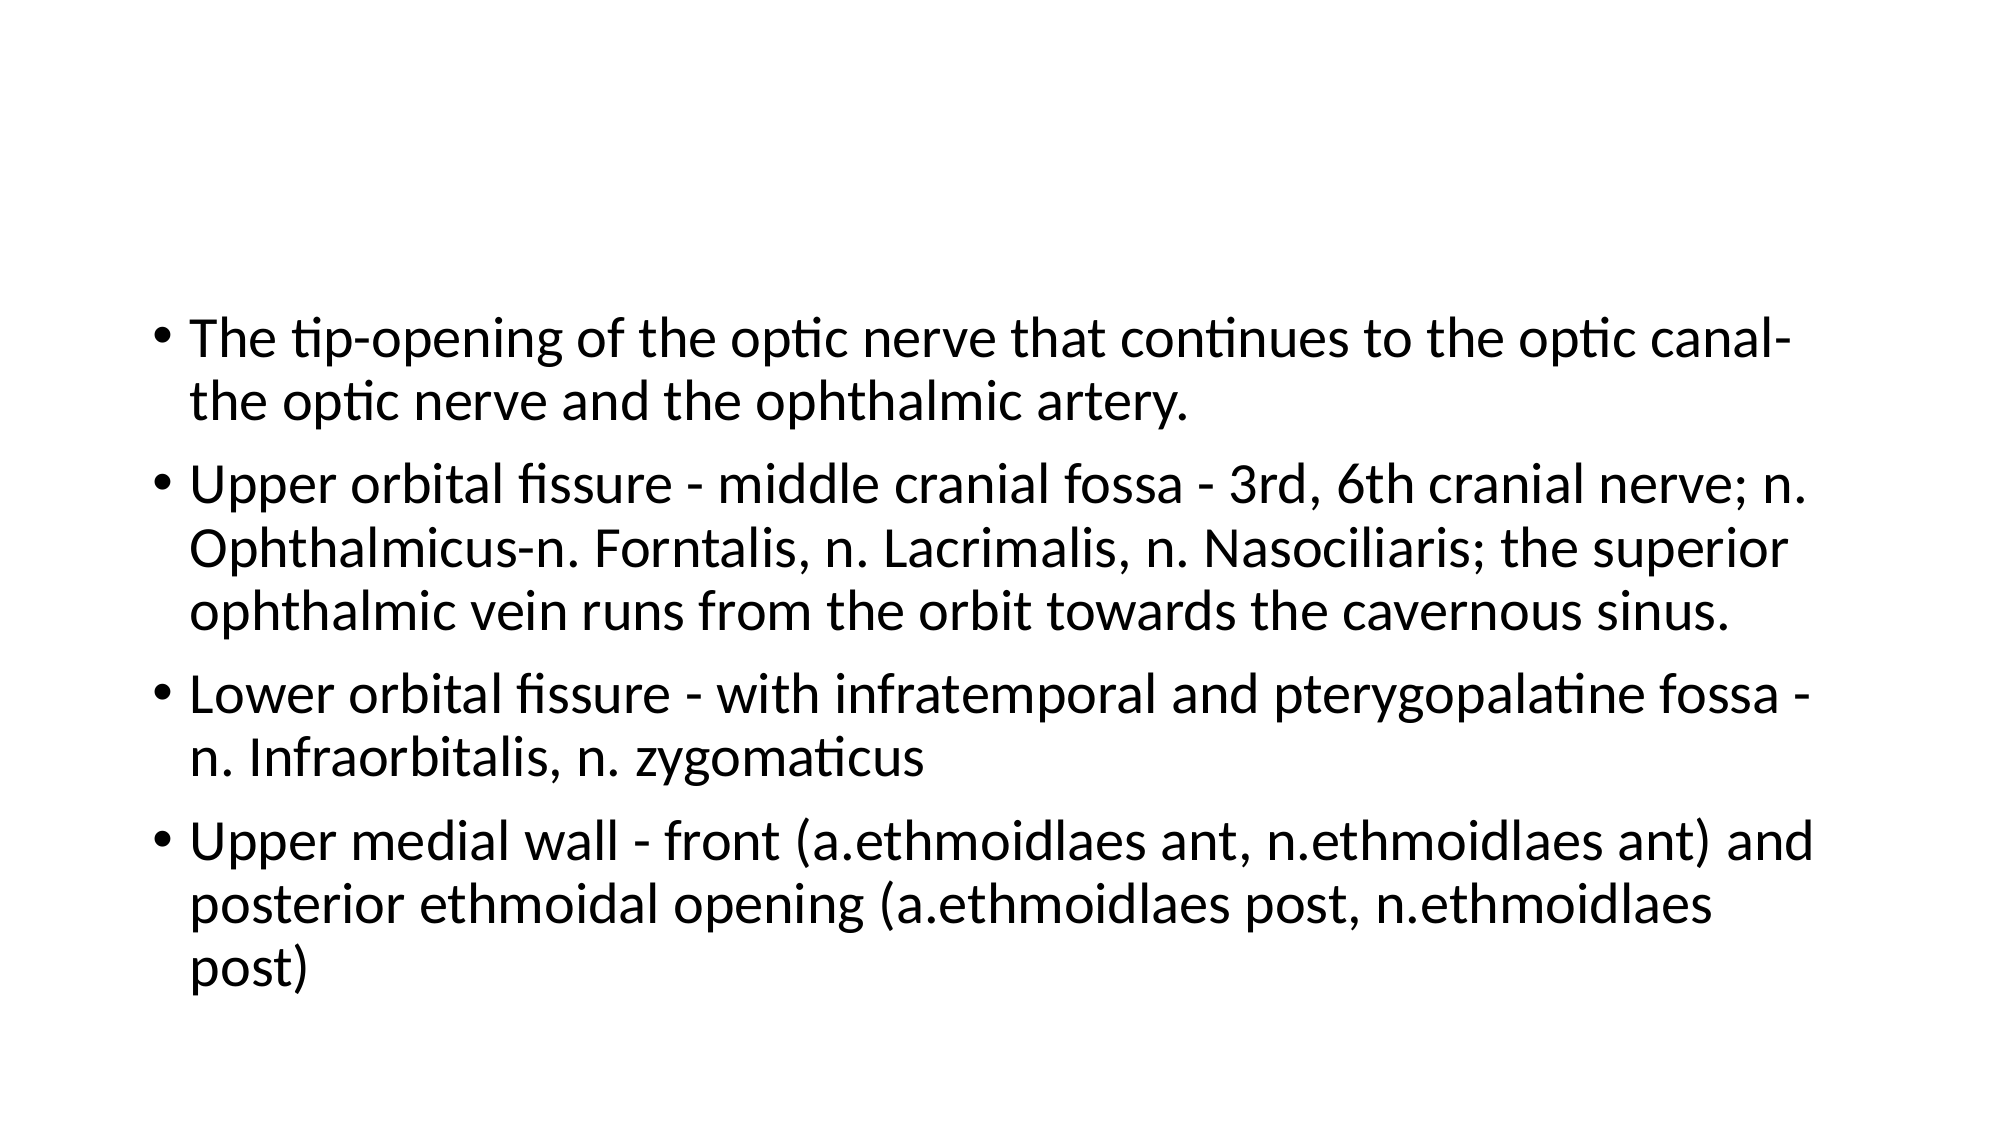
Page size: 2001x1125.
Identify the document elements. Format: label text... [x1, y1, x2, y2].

list The tip-opening of the optic nerve that continues to the optic canal- the optic nerve and the ophthalmic artery. Upper orbital fissure - middle cranial fossa - 3rd, 6th cranial nerve; n. Ophthalmicus-n. Forntalis, n. Lacrimalis, n. Nasociliaris; the superior ophthalmic vein runs from the orbit towards the cavernous sinus. Lower orbital fissure - with infratemporal and pterygopalatine fossa - n. Infraorbitalis, n. zygomaticus Upper medial wall - front (a.ethmoidlaes ant, n.ethmoidlaes ant) ​​and posterior ethmoidal opening (a.ethmoidlaes post, n.ethmoidlaes post) [137, 299, 1863, 1014]
